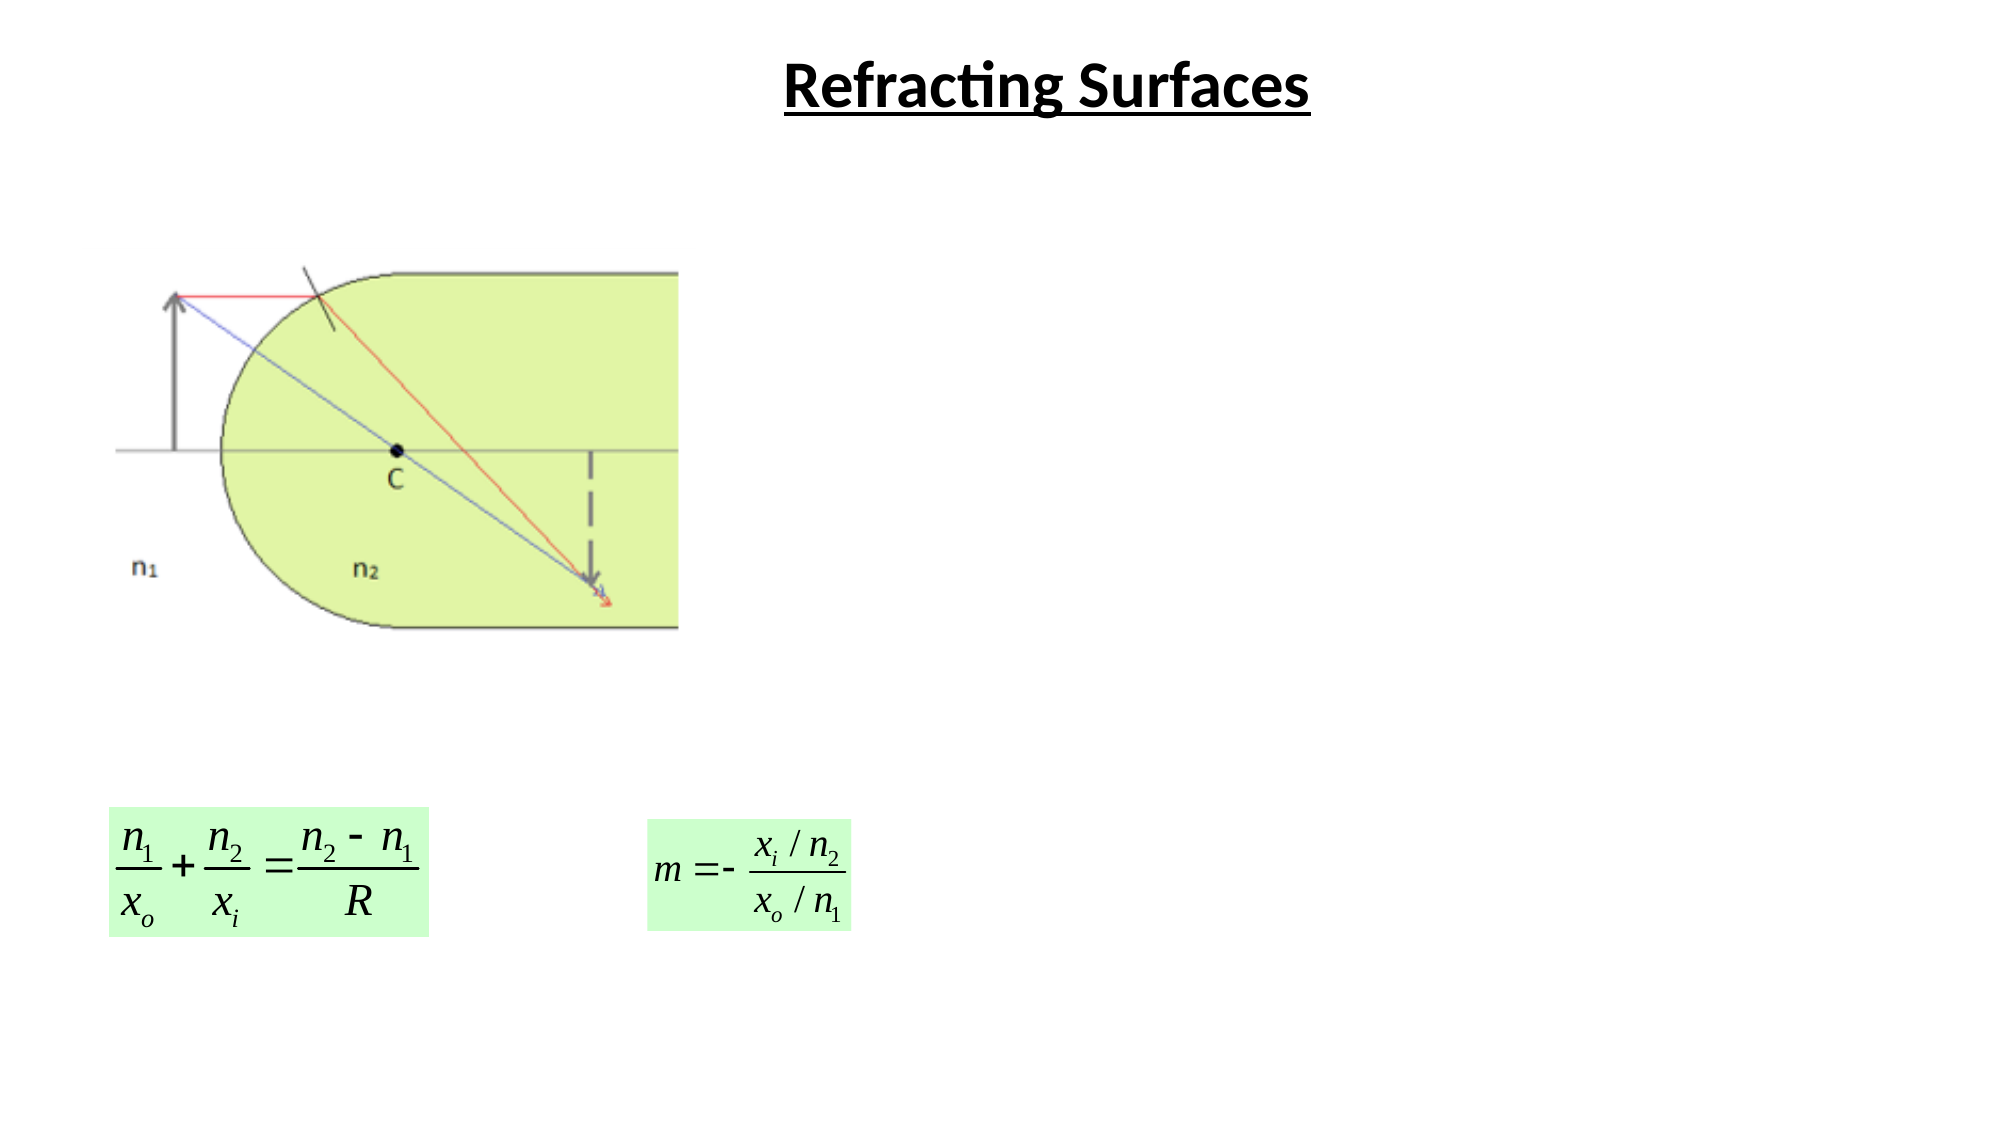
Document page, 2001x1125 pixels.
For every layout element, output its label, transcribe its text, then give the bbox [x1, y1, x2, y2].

picture [82, 247, 696, 674]
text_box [647, 818, 852, 931]
text_box Refracting Surfaces [769, 33, 1335, 129]
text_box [108, 807, 430, 938]
